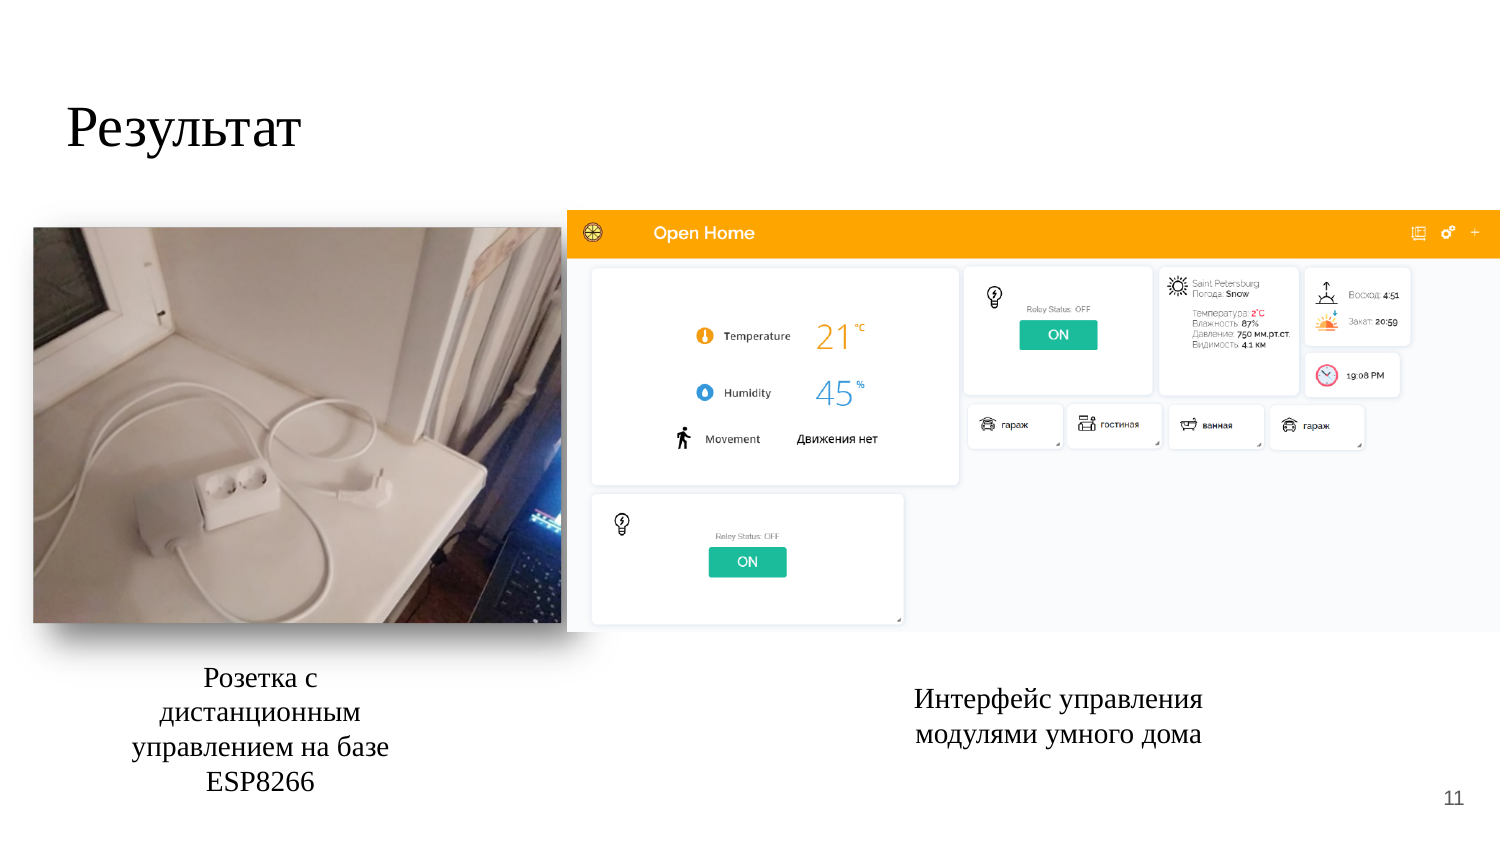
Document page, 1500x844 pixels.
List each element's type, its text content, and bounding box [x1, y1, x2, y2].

text_box Розетка с дистанционным управлением на базе ESP8266 [97, 699, 424, 813]
slide_number ‹#› [1389, 764, 1480, 830]
picture [0, 194, 1500, 691]
title Результат [51, 72, 1449, 167]
text_box Интерфейс управления модулями умного дома [896, 663, 1222, 764]
